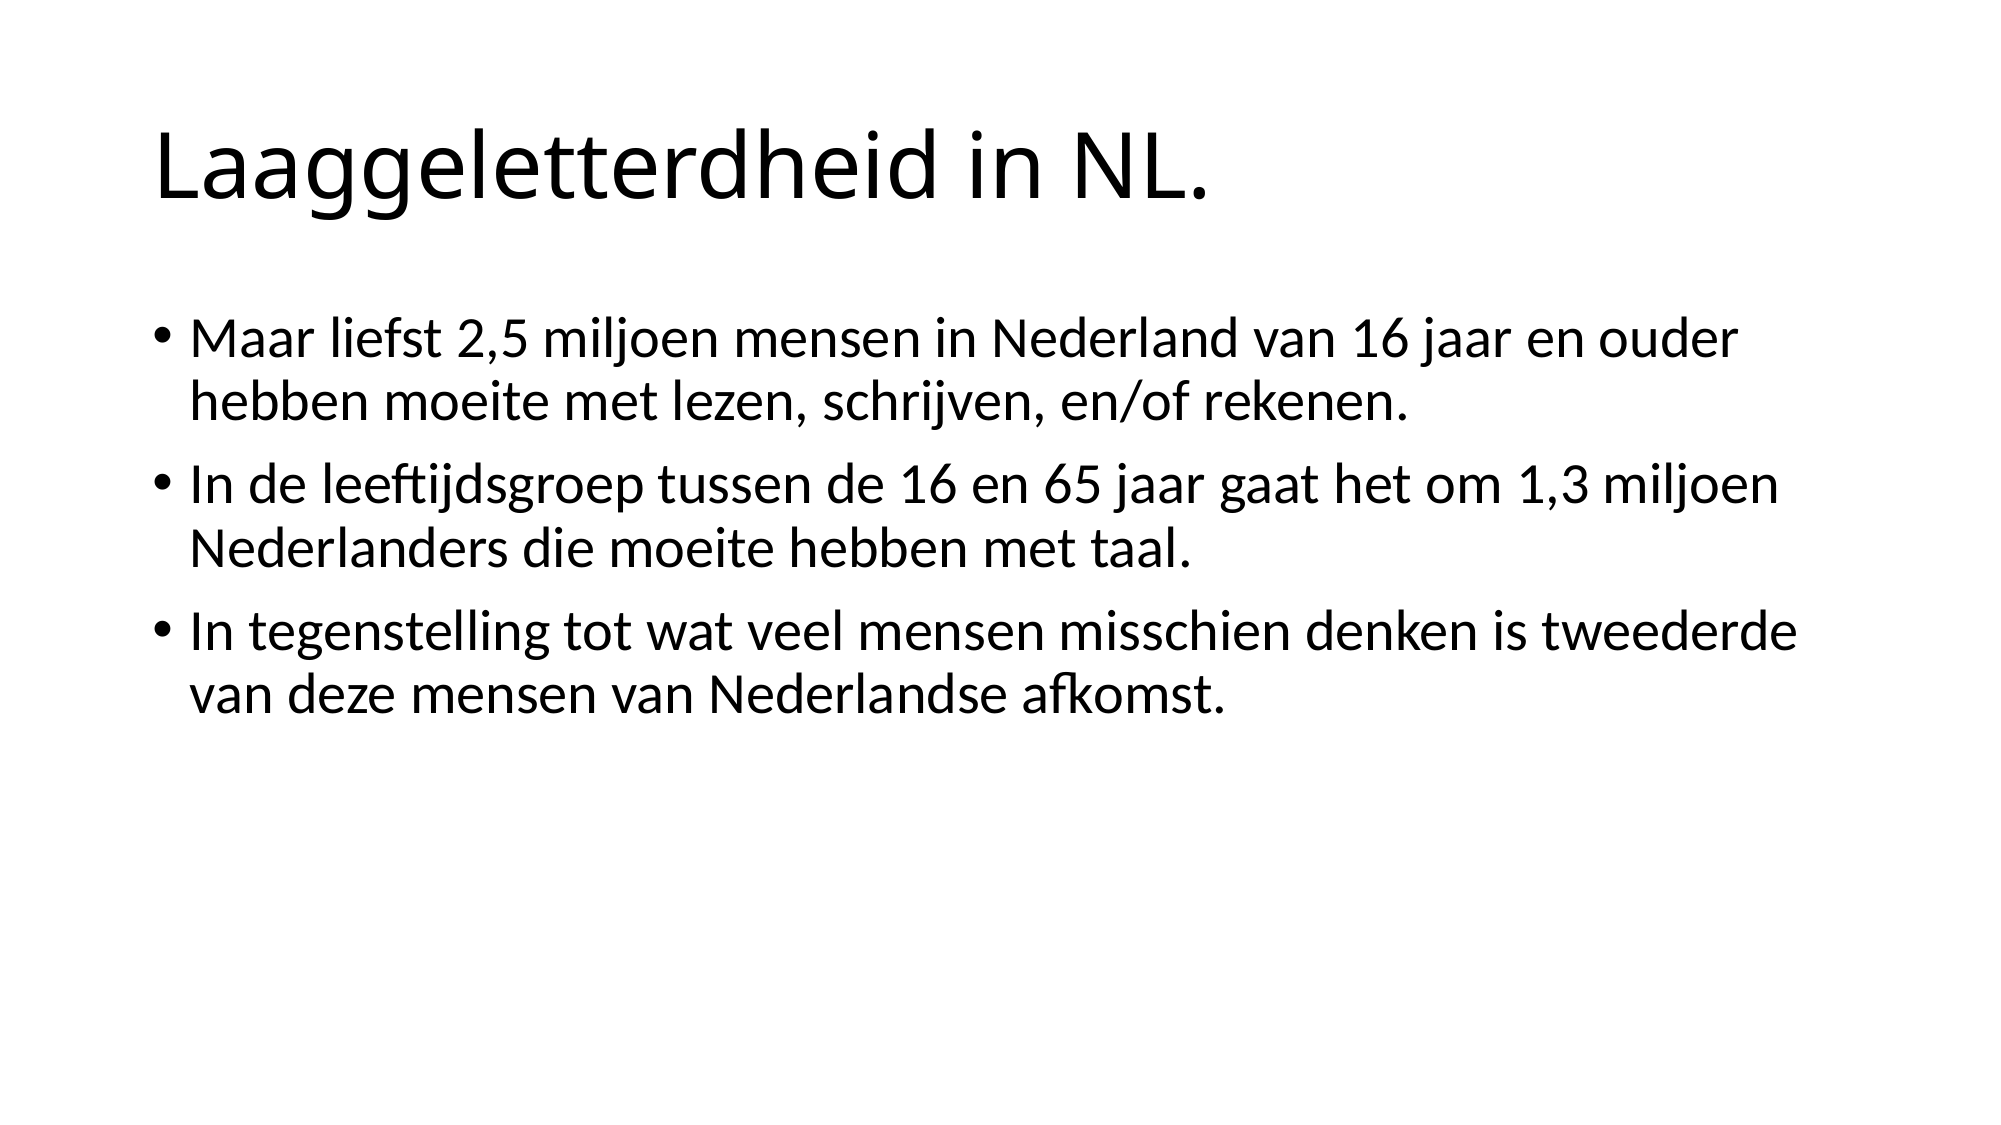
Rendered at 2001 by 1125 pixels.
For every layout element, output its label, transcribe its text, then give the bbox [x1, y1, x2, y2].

title Laaggeletterdheid in NL. [137, 59, 1863, 278]
list Maar liefst 2,5 miljoen mensen in Nederland van 16 jaar en ouder hebben moeite met lezen, schrijven, en/of rekenen. In de leeftijdsgroep tussen de 16 en 65 jaar gaat het om 1,3 miljoen Nederlanders die moeite hebben met taal. In tegenstelling tot wat veel mensen misschien denken is tweederde van deze mensen van Nederlandse afkomst. [137, 299, 1863, 1014]
